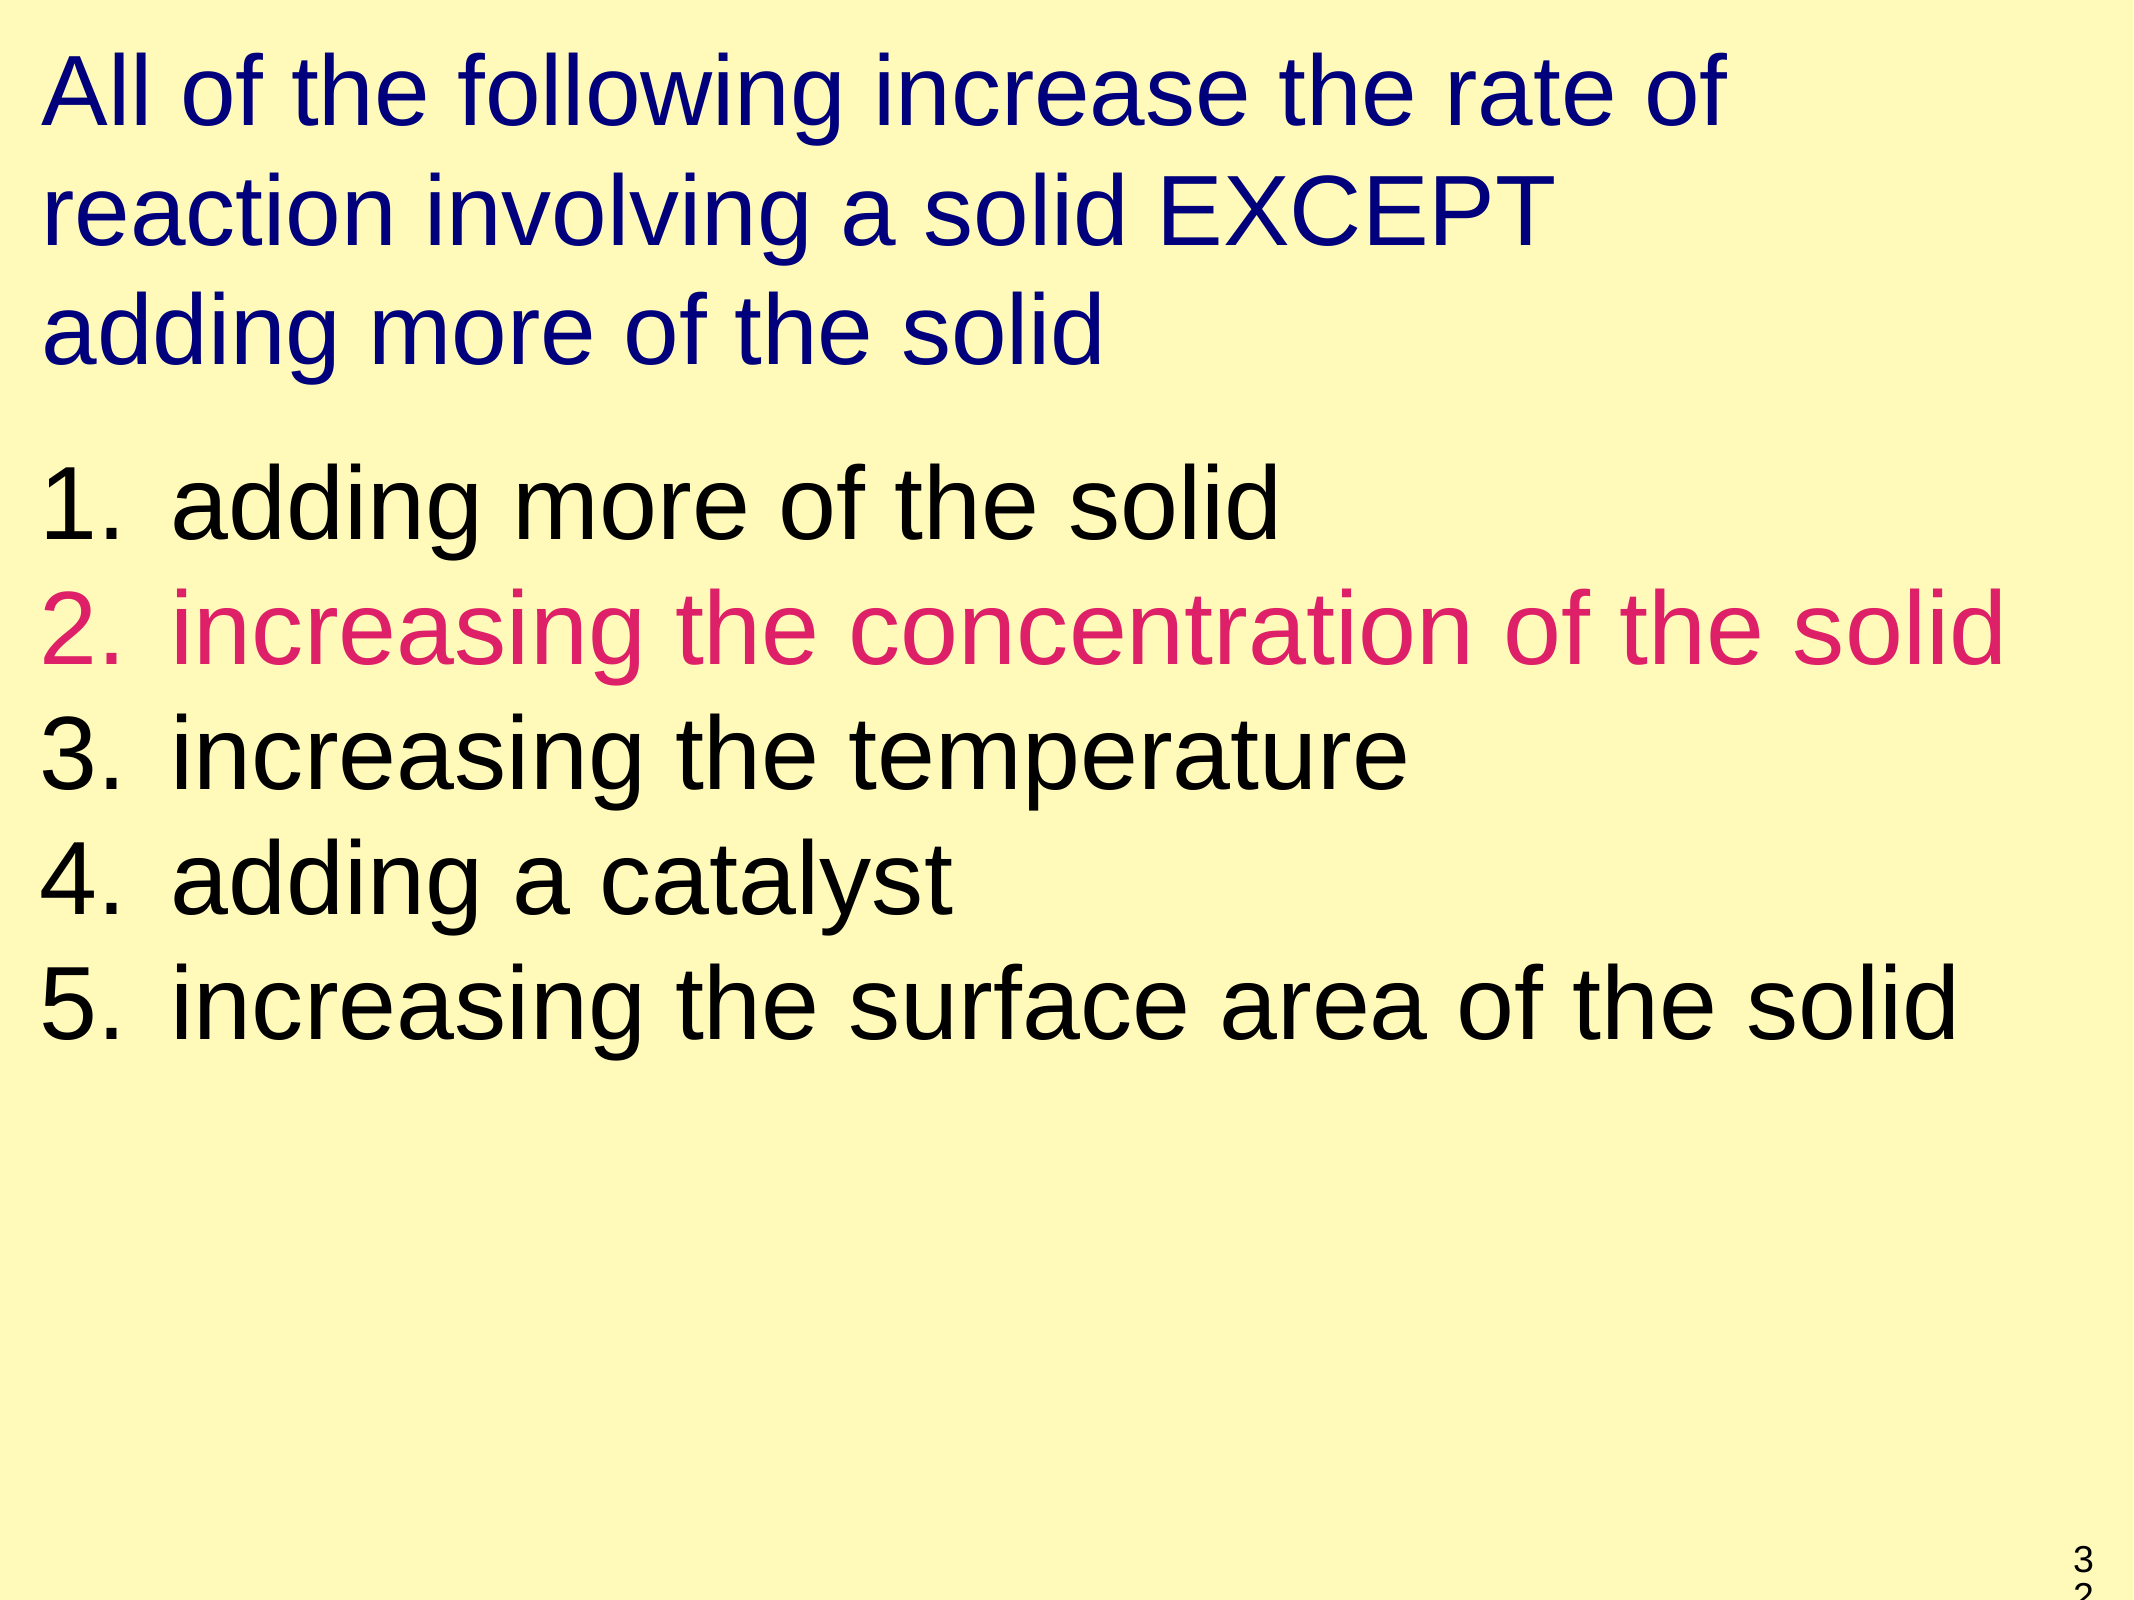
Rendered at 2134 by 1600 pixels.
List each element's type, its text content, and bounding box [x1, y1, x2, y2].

title All of the following increase the rate of reaction involving a solid EXCEPT adding more of the solid [32, 16, 2113, 416]
list adding more of the solid increasing the concentration of the solid increasing the temperature adding a catalyst increasing the surface area of the solid [30, 426, 2118, 1586]
